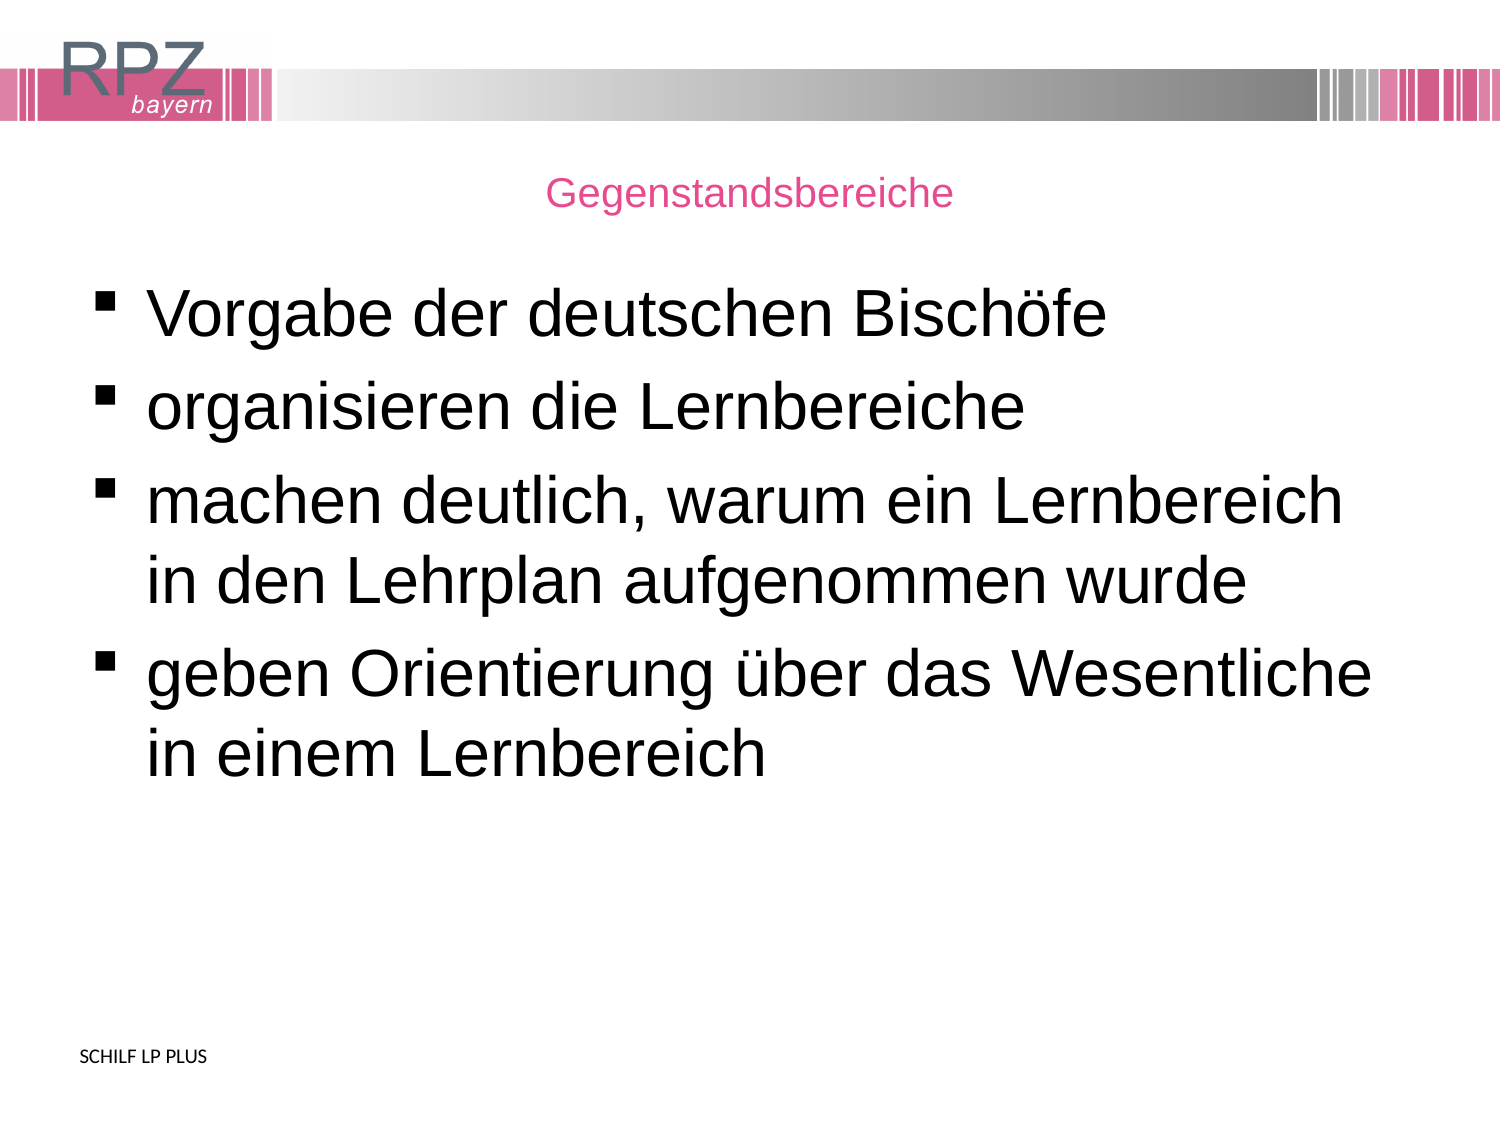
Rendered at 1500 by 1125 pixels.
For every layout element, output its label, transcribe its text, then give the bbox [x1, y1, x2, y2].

picture [1319, 69, 1379, 121]
list Vorgabe der deutschen Bischöfe organisieren die Lernbereiche machen deutlich, warum ein Lernbereich in den Lehrplan aufgenommen wurde geben Orientierung über das Wesentliche in einem Lernbereich [75, 262, 1425, 1005]
picture [1443, 69, 1500, 121]
picture [1380, 69, 1439, 121]
picture [0, 31, 272, 121]
title Gegenstandsbereiche [75, 149, 1425, 233]
